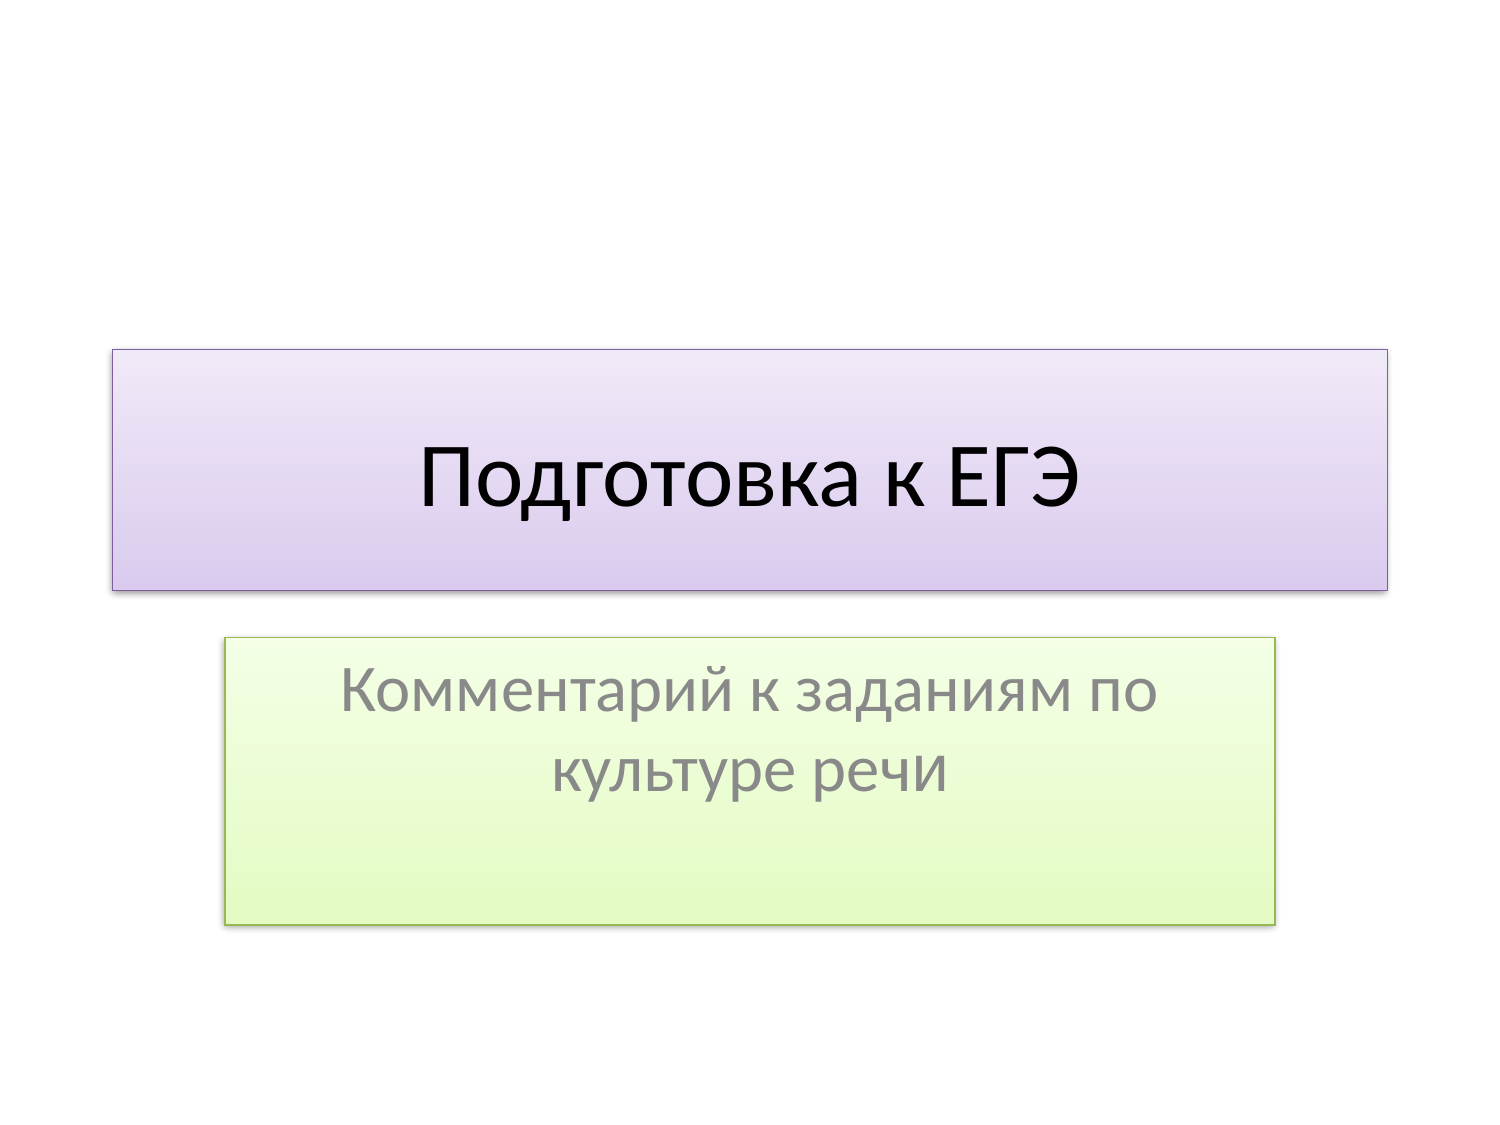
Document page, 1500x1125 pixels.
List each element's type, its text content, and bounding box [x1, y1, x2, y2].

subtitle Комментарий к заданиям по культуре речи [224, 637, 1276, 926]
title Подготовка к ЕГЭ [112, 349, 1388, 591]
